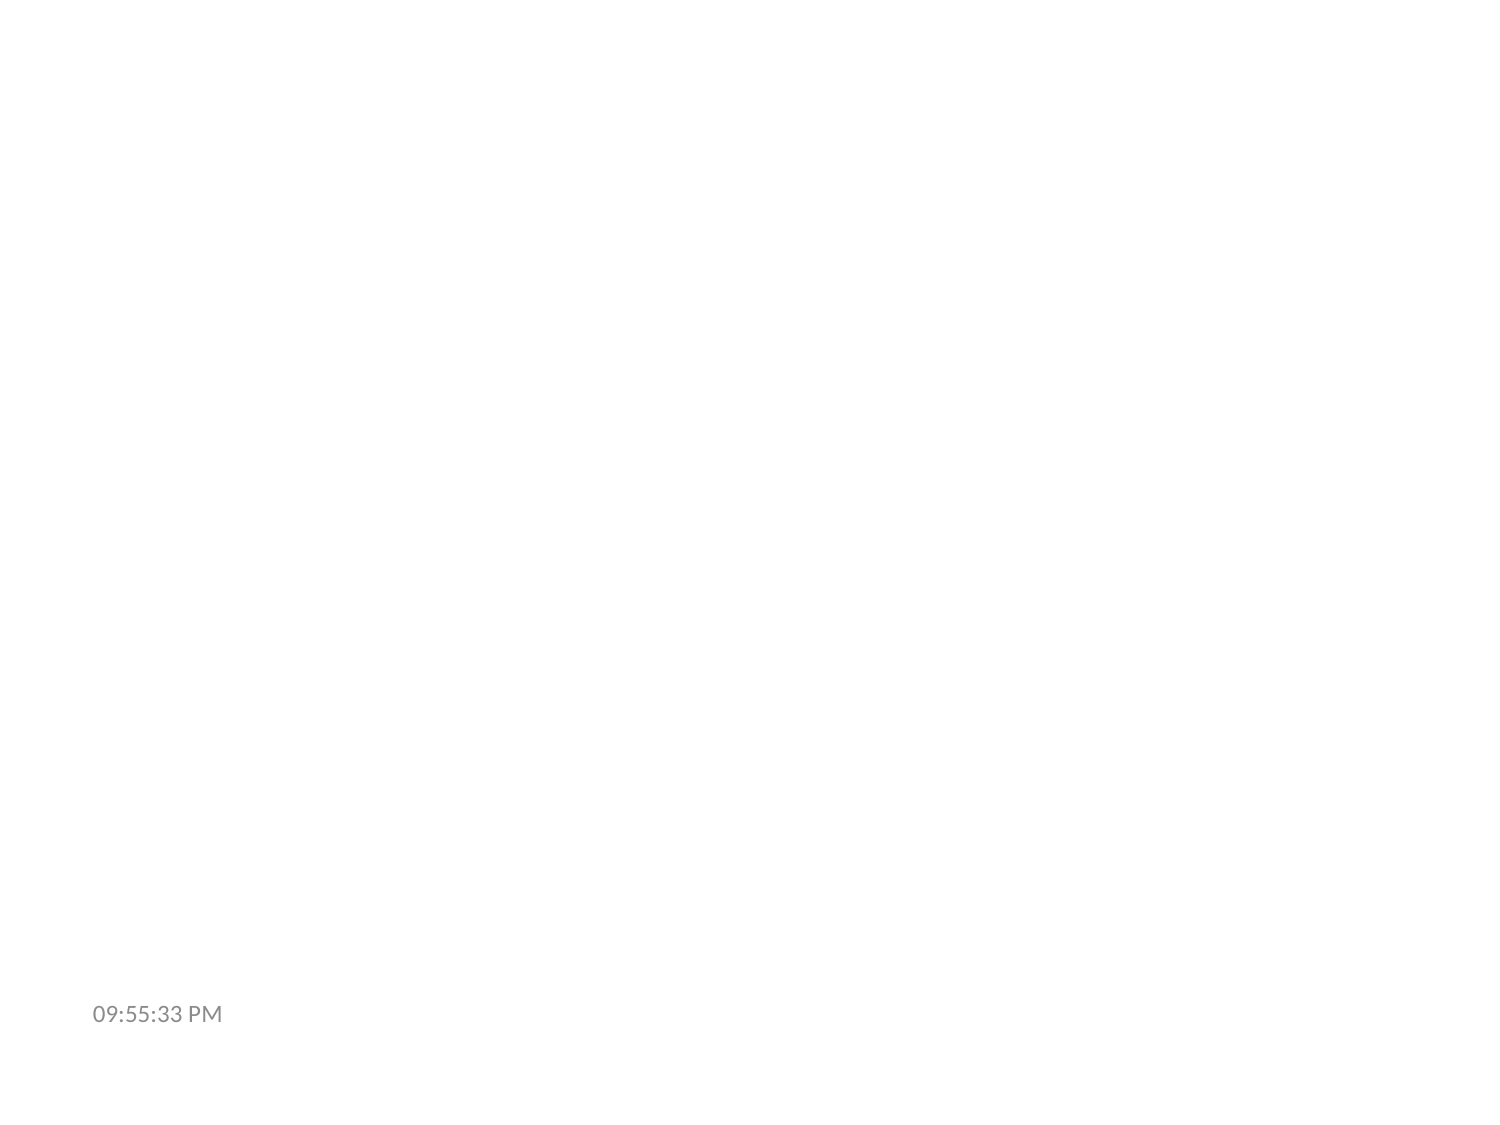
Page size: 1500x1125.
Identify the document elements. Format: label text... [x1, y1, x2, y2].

text_box 3:35:09 PM [77, 982, 428, 1043]
